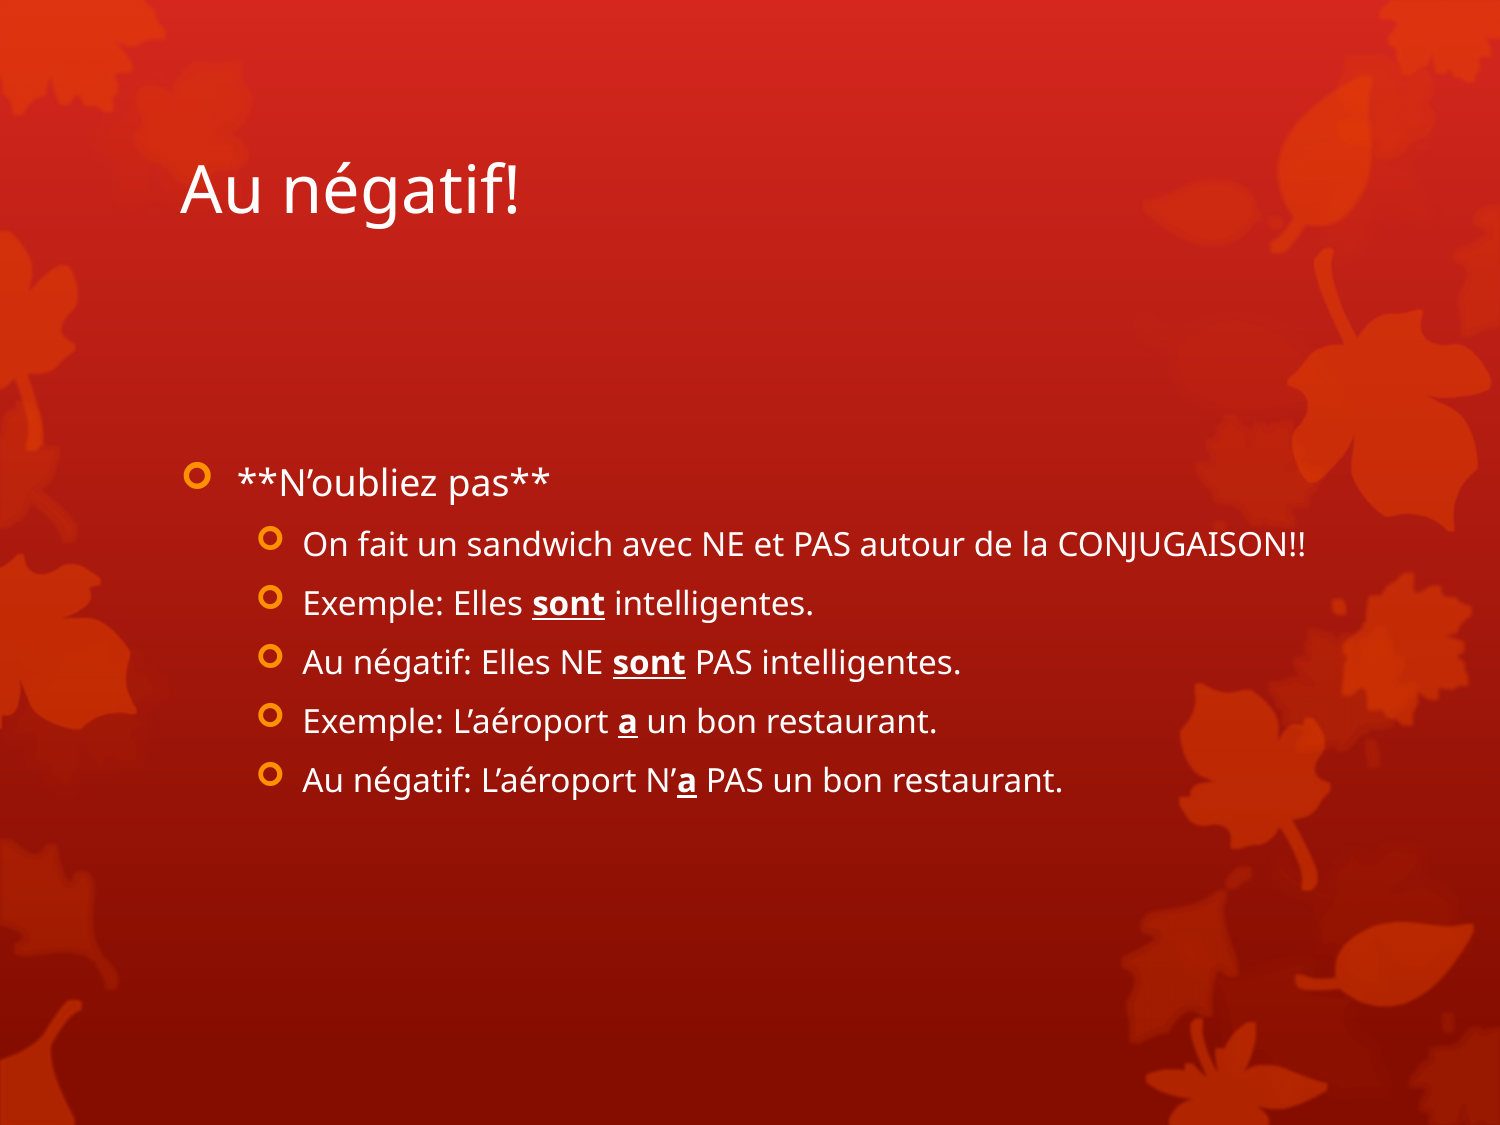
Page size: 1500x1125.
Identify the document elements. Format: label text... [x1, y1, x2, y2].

list **N’oubliez pas** On fait un sandwich avec NE et PAS autour de la CONJUGAISON!! Exemple: Elles sont intelligentes. Au négatif: Elles NE sont PAS intelligentes. Exemple: L’aéroport a un bon restaurant. Au négatif: L’aéroport N’a PAS un bon restaurant. [165, 296, 1335, 962]
title Au négatif! [165, 110, 1335, 263]
